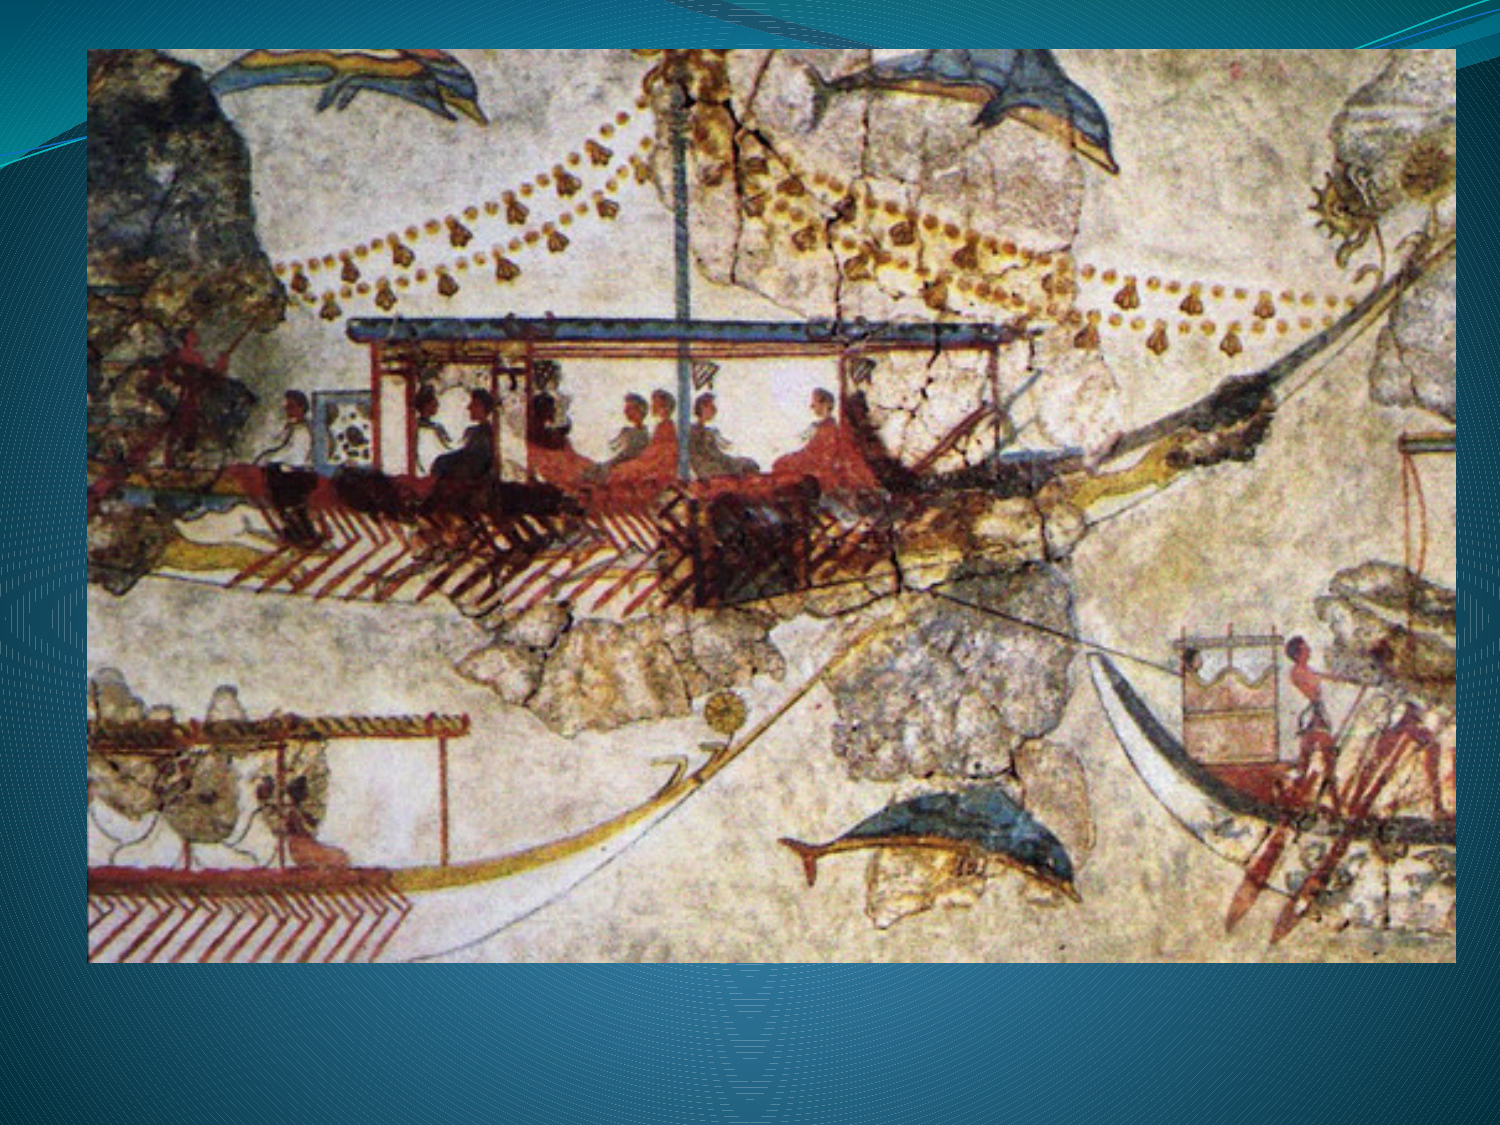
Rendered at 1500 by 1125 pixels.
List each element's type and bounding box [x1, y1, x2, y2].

picture [87, 49, 1456, 963]
